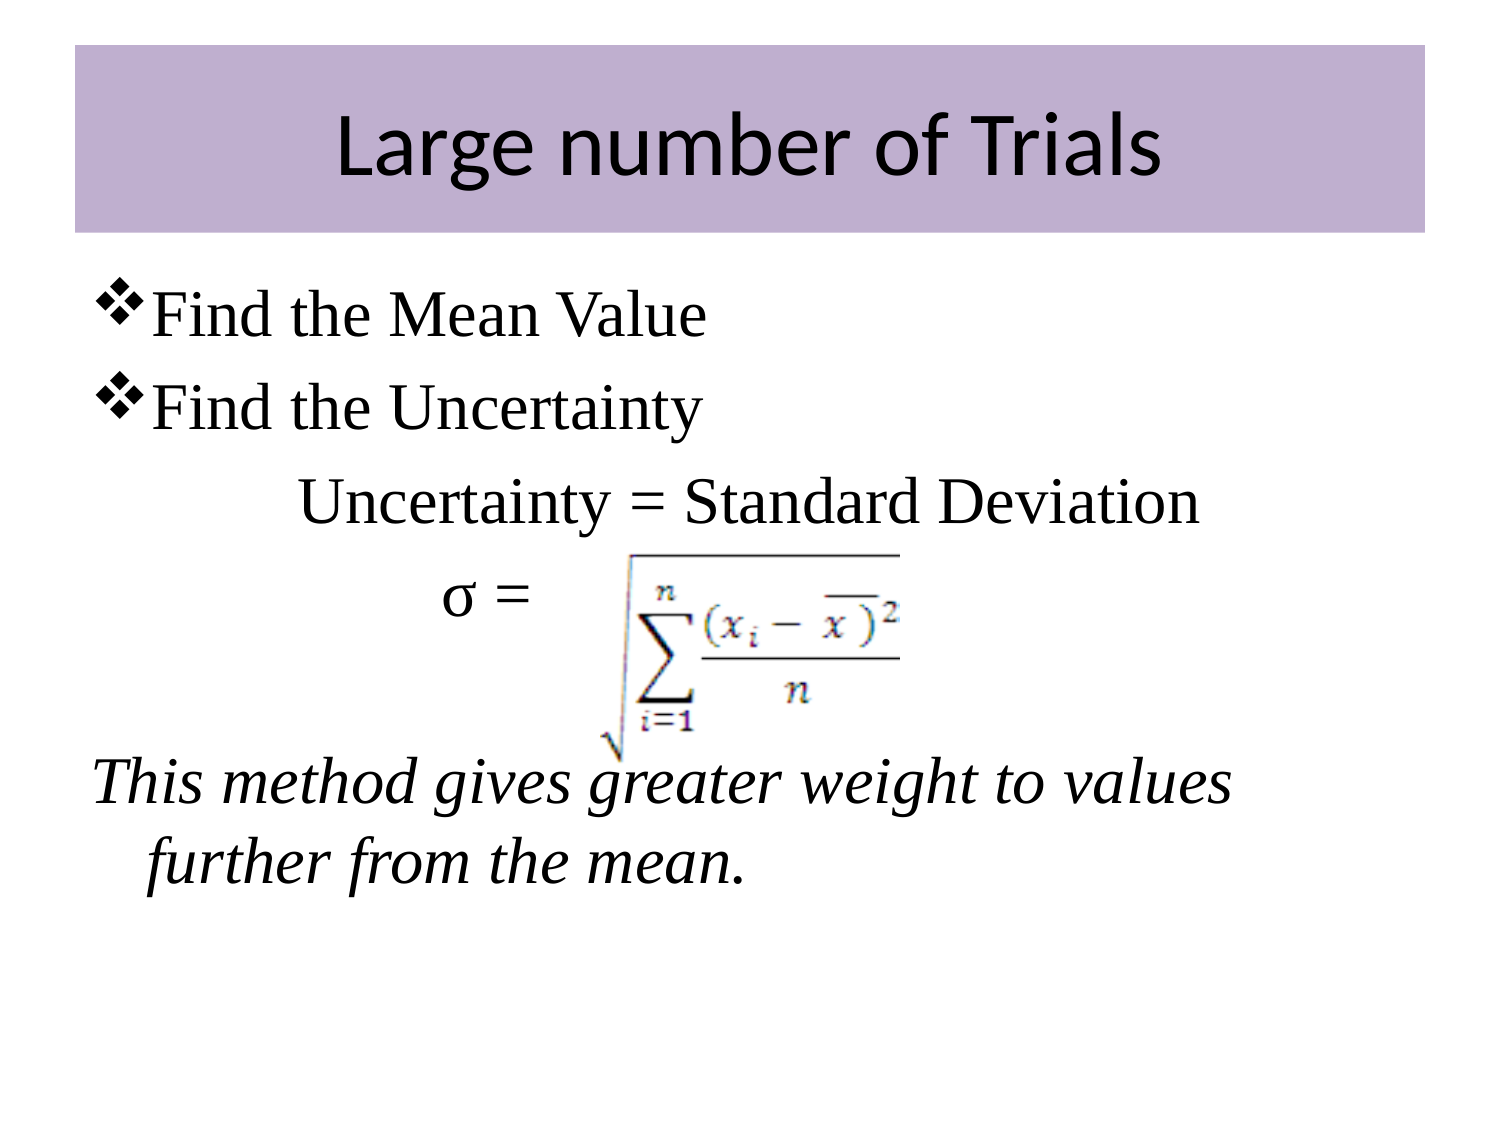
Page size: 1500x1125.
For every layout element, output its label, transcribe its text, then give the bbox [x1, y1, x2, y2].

list Find the Mean Value Find the Uncertainty Uncertainty = Standard Deviation σ = This method gives greater weight to values further from the mean. [75, 262, 1425, 1005]
picture [599, 549, 901, 770]
title Large number of Trials [75, 45, 1425, 233]
